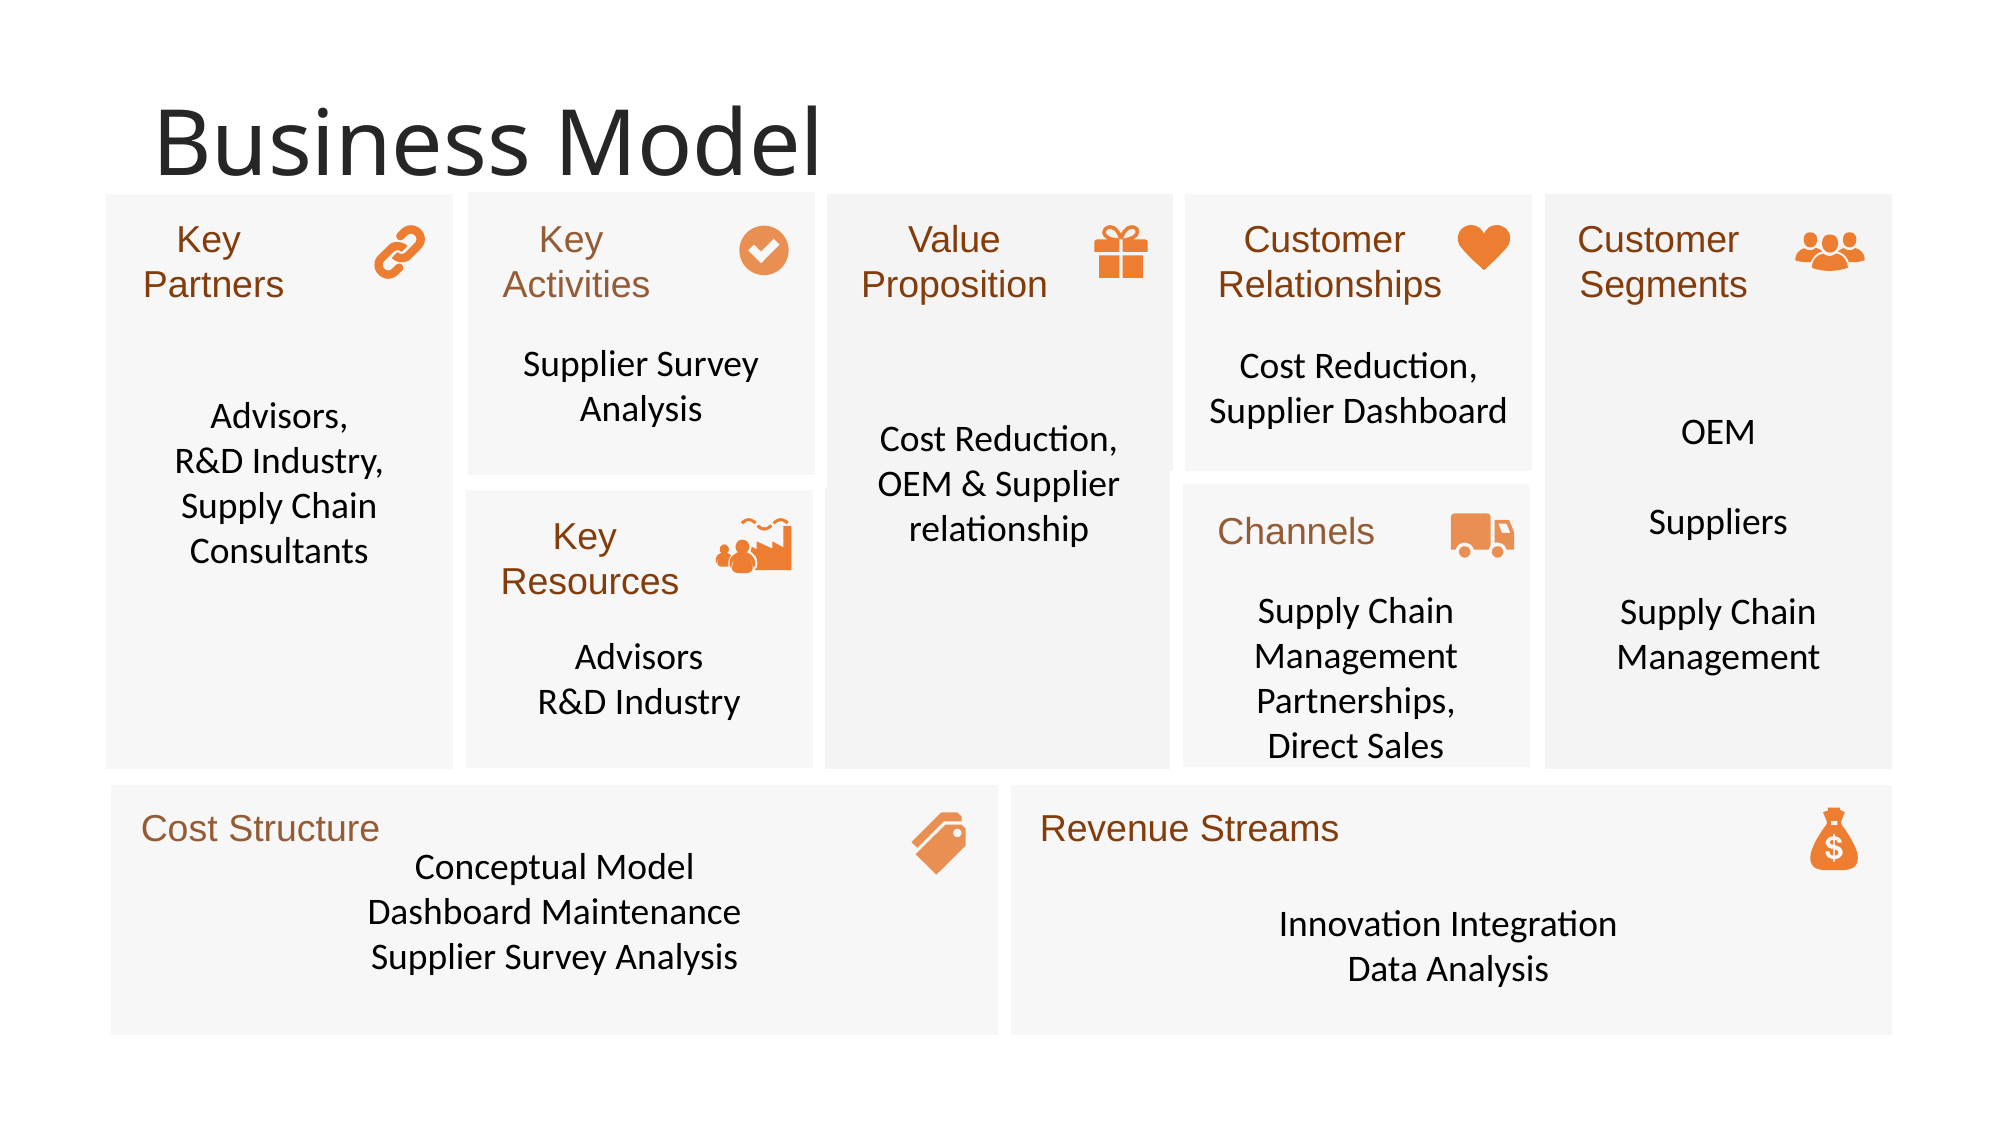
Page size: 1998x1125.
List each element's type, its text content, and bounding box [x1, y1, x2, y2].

text_box [1457, 225, 1511, 271]
text_box Cost Reduction, Supplier Dashboard [1178, 187, 1540, 482]
text_box [1122, 255, 1143, 278]
text_box OEM Suppliers Supply Chain Management [1540, 187, 1899, 776]
title Business Model [137, 37, 1861, 187]
text_box Cost Reduction, OEM & Supplier relationship [820, 187, 1178, 776]
text_box Customer Relationships [1202, 207, 1457, 312]
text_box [1795, 232, 1865, 271]
text_box Customer Segments [1562, 207, 1765, 312]
text_box Innovation Integration Data Analysis [1006, 778, 1899, 1042]
text_box Advisors, R&D Industry, Supply Chain Consultants [98, 187, 458, 774]
text_box Value Proposition [846, 207, 1063, 312]
text_box Conceptual Model Dashboard Maintenance Supplier Survey Analysis [104, 778, 1006, 1042]
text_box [911, 812, 966, 875]
text_box Supply Chain Management Partnerships, Direct Sales [1175, 476, 1537, 774]
text_box [1178, 482, 1540, 776]
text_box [374, 225, 425, 279]
text_box Supplier Survey Analysis [460, 185, 822, 482]
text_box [739, 225, 789, 276]
text_box Advisors R&D Industry [458, 482, 820, 774]
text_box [715, 517, 792, 574]
text_box [1810, 807, 1858, 871]
text_box Key Resources [485, 504, 695, 610]
text_box [1099, 255, 1120, 278]
text_box [98, 774, 1000, 1038]
text_box [1094, 225, 1148, 252]
text_box Revenue Streams [1024, 796, 1355, 857]
text_box Key Partners [128, 207, 300, 312]
